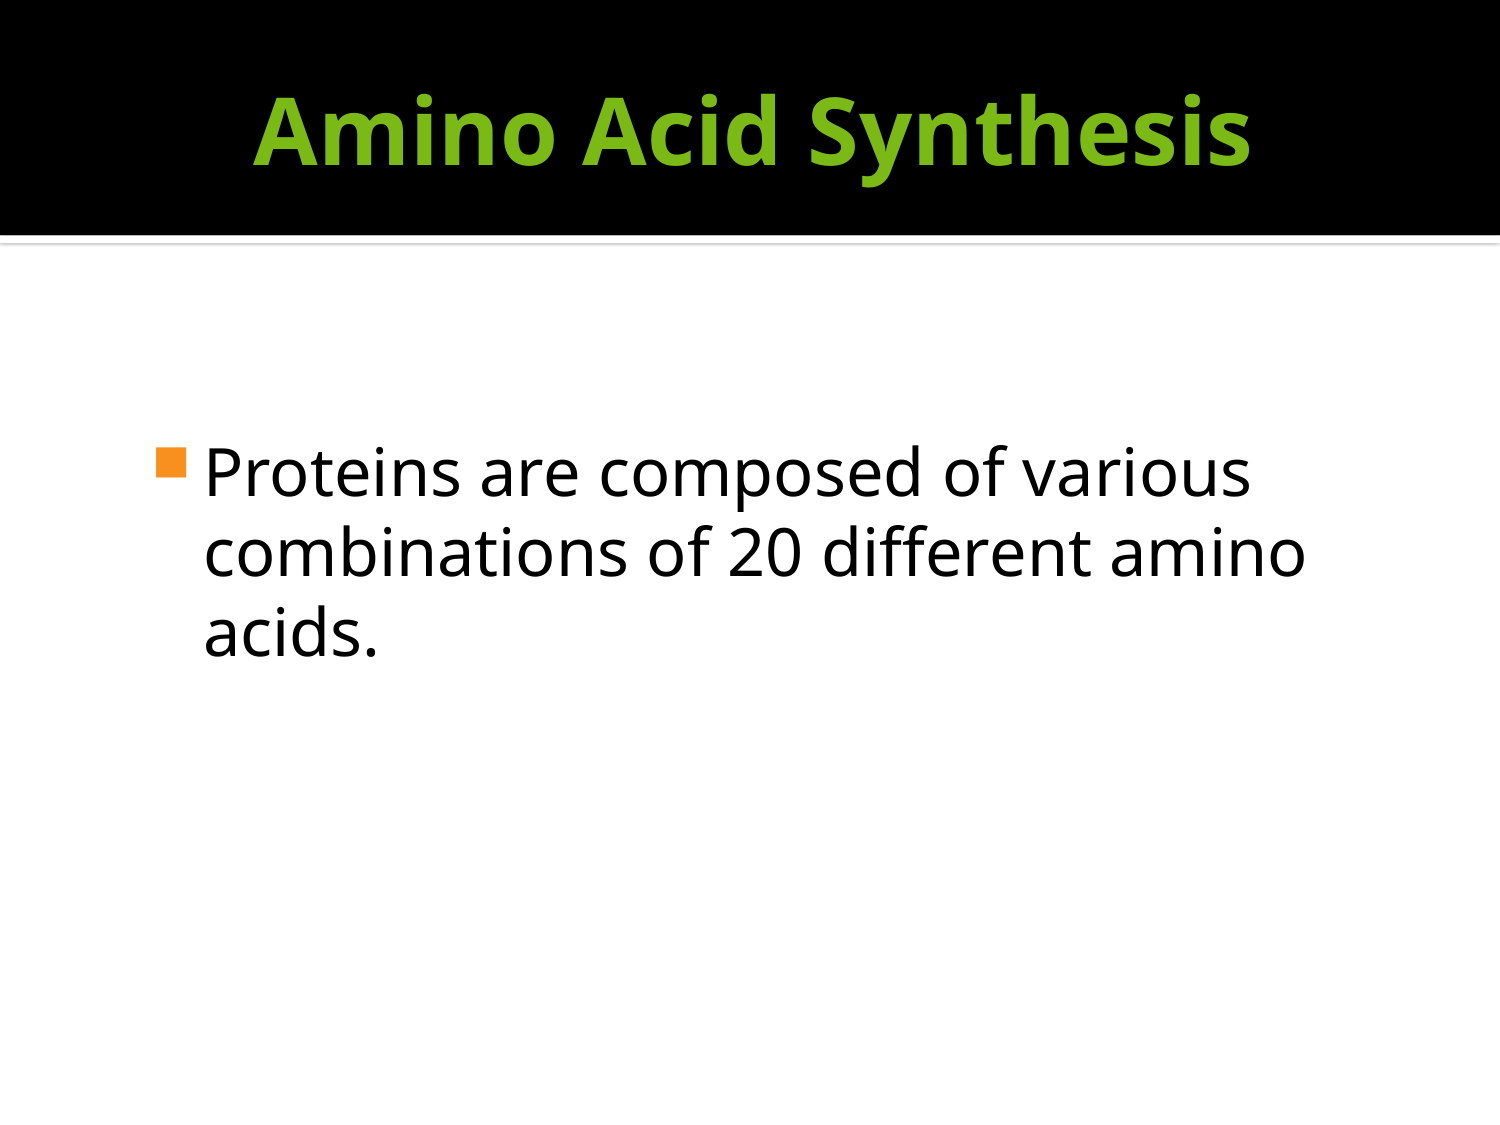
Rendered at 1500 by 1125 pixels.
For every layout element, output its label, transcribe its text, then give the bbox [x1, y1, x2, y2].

title Amino Acid Synthesis [75, 25, 1425, 231]
list Proteins are composed of various combinations of 20 different amino acids. [122, 414, 1425, 998]
